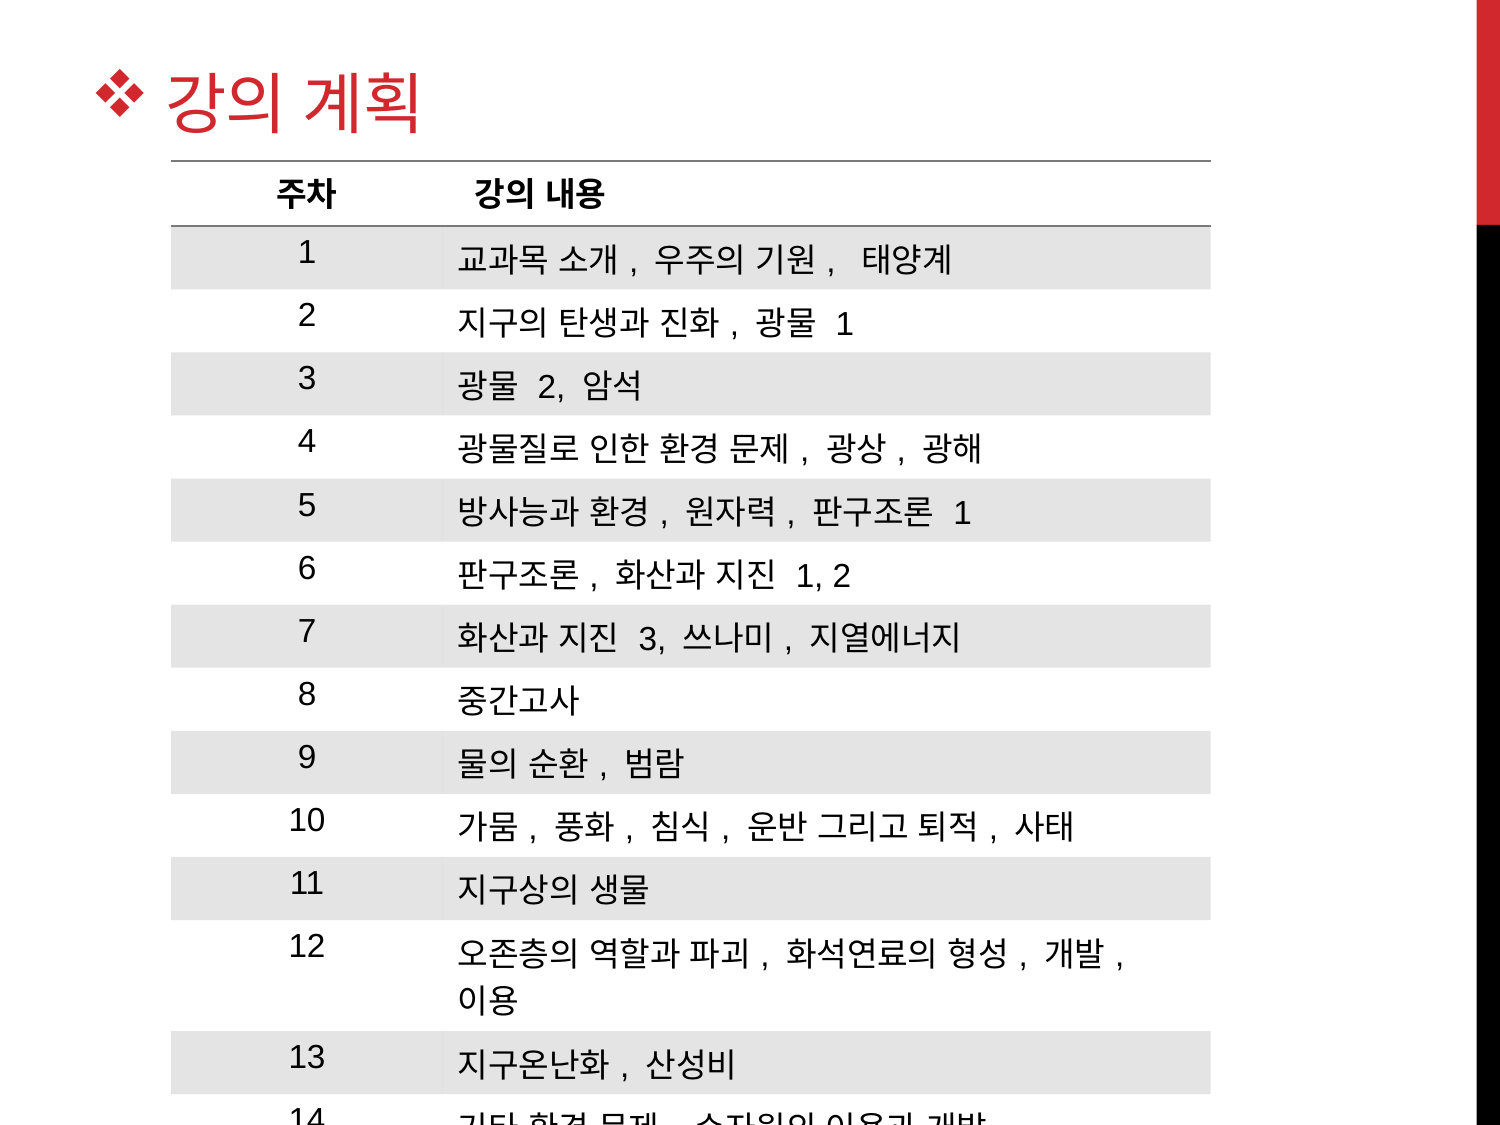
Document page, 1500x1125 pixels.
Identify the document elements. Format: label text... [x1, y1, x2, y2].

table_cell 2 [171, 289, 443, 352]
title 강의 계획 [75, 25, 987, 149]
table_cell 판구조론, 화산과 지진 1, 2 [443, 542, 1211, 605]
table_cell 7 [171, 605, 443, 668]
table_cell 13 [171, 1031, 443, 1094]
table_cell 지구온난화, 산성비 [443, 1031, 1211, 1094]
table_header 주차 [171, 162, 443, 225]
table_cell 기타 환경 문제, 수자원의 이용과 개발 [443, 1094, 1211, 1125]
table_cell 12 [171, 920, 443, 1031]
table_cell 4 [171, 415, 443, 479]
table_cell 지구의 탄생과 진화, 광물 1 [443, 289, 1211, 352]
table_cell 광물 2, 암석 [443, 352, 1211, 415]
table_cell 9 [171, 731, 443, 794]
table_cell 화산과 지진 3, 쓰나미, 지열에너지 [443, 605, 1211, 668]
table_cell 3 [171, 352, 443, 415]
table_cell 오존층의 역할과 파괴, 화석연료의 형성, 개발, 이용 [443, 920, 1211, 1031]
table_cell 10 [171, 794, 443, 857]
table_header 강의 내용 [443, 162, 1211, 225]
table_cell 6 [171, 542, 443, 605]
table_cell 물의 순환, 범람 [443, 731, 1211, 794]
table_cell 중간고사 [443, 668, 1211, 731]
table_cell 지구상의 생물 [443, 857, 1211, 920]
table_cell 광물질로 인한 환경 문제, 광상, 광해 [443, 415, 1211, 479]
table_cell 방사능과 환경, 원자력, 판구조론 1 [443, 479, 1211, 542]
table_cell 8 [171, 668, 443, 731]
table_cell 1 [171, 227, 443, 289]
table_cell 가뭄, 풍화, 침식, 운반 그리고 퇴적, 사태 [443, 794, 1211, 857]
table_cell 14 [171, 1094, 443, 1125]
table_cell 교과목 소개, 우주의 기원, 태양계 [443, 227, 1211, 289]
table_cell 5 [171, 479, 443, 542]
table_cell 11 [171, 857, 443, 920]
